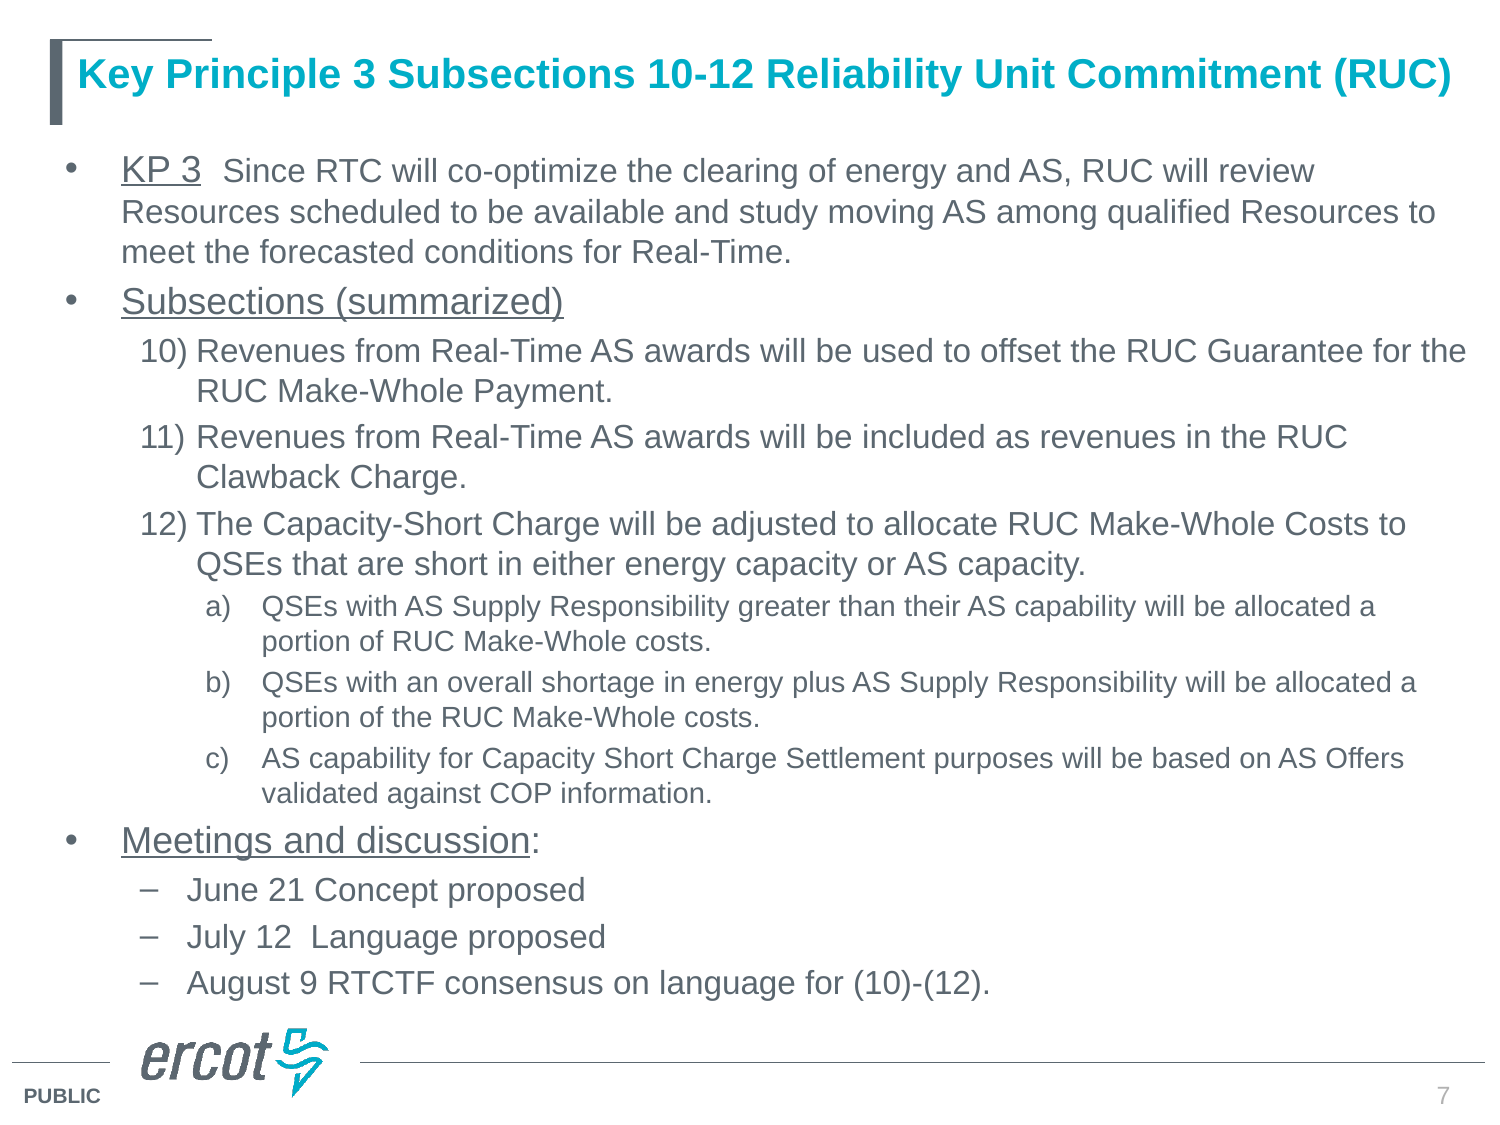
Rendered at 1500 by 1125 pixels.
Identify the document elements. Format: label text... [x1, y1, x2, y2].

picture [137, 1050, 332, 1100]
title Key Principle 3 Subsections 10-12 Reliability Unit Commitment (RUC) [62, 39, 1488, 125]
list KP 3 Since RTC will co-optimize the clearing of energy and AS, RUC will review Resources scheduled to be available and study moving AS among qualified Resources to meet the forecasted conditions for Real-Time. Subsections (summarized) Revenues from Real-Time AS awards will be used to offset the RUC Guarantee for the RUC Make-Whole Payment. Revenues from Real-Time AS awards will be included as revenues in the RUC Clawback Charge. The Capacity-Short Charge will be adjusted to allocate RUC Make-Whole Costs to QSEs that are short in either energy capacity or AS capacity. QSEs with AS Supply Responsibility greater than their AS capability will be allocated a portion of RUC Make-Whole costs. QSEs with an overall shortage in energy plus AS Supply Responsibility will be allocated a portion of the RUC Make-Whole costs. AS capability for Capacity Short Charge Settlement purposes will be based on AS Offers validated against COP information. Meetings and discussion: June 21 Concept proposed July 12 Language proposed August 9 RTCTF consensus on language for (10)-(12). [50, 137, 1488, 1050]
slide_number 7 [1400, 1076, 1488, 1113]
